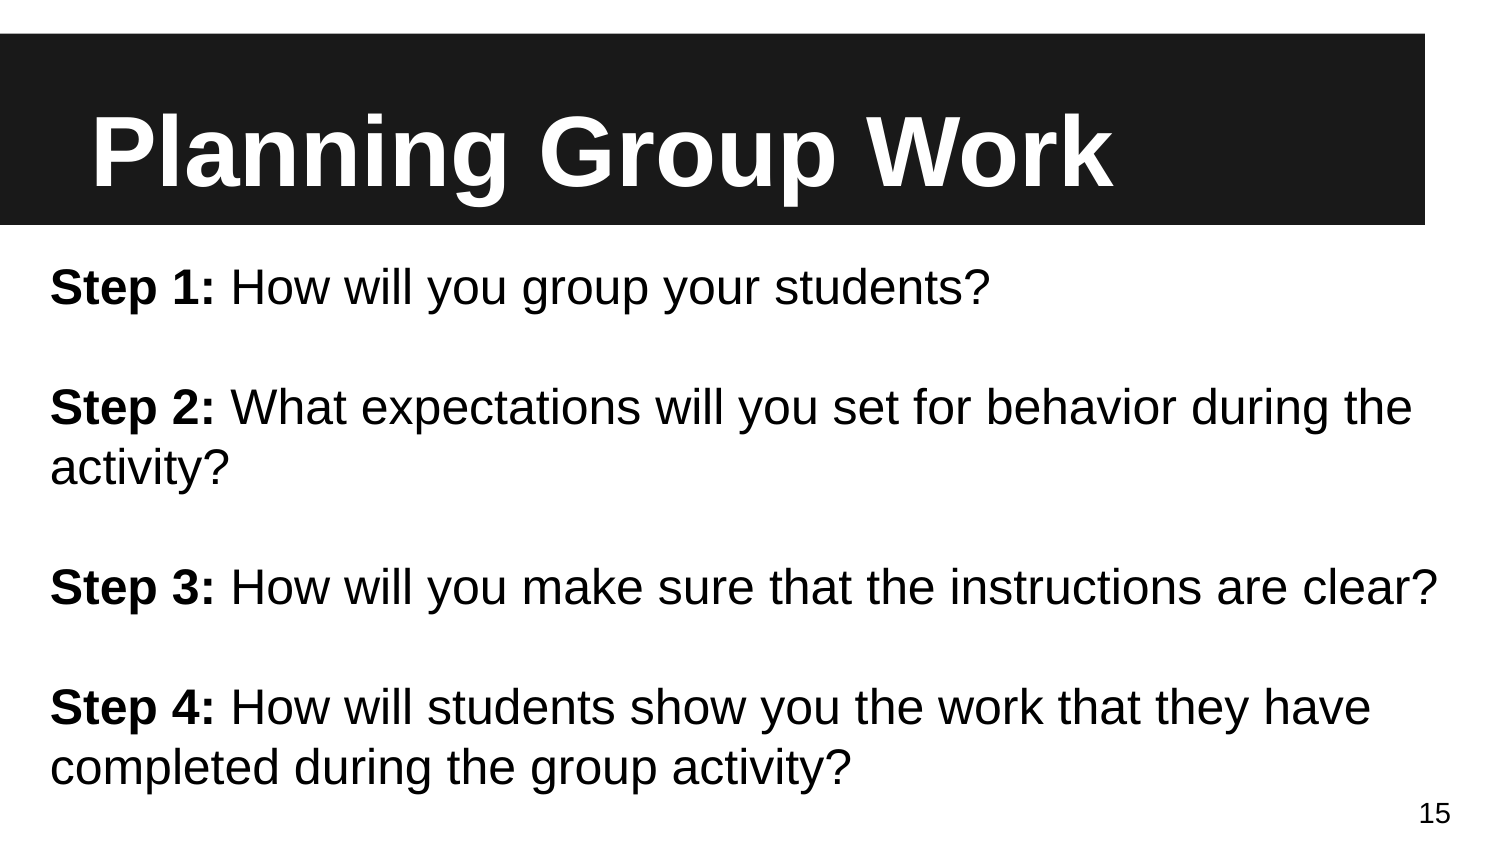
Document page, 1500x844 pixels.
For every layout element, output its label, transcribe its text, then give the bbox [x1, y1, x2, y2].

list Step 1: How will you group your students? Step 2: What expectations will you set for behavior during the activity? Step 3: How will you make sure that the instructions are clear? Step 4: How will students show you the work that they have completed during the group activity? [34, 239, 1488, 844]
slide_number 15 [1403, 779, 1494, 844]
title Planning Group Work [75, 33, 1425, 221]
